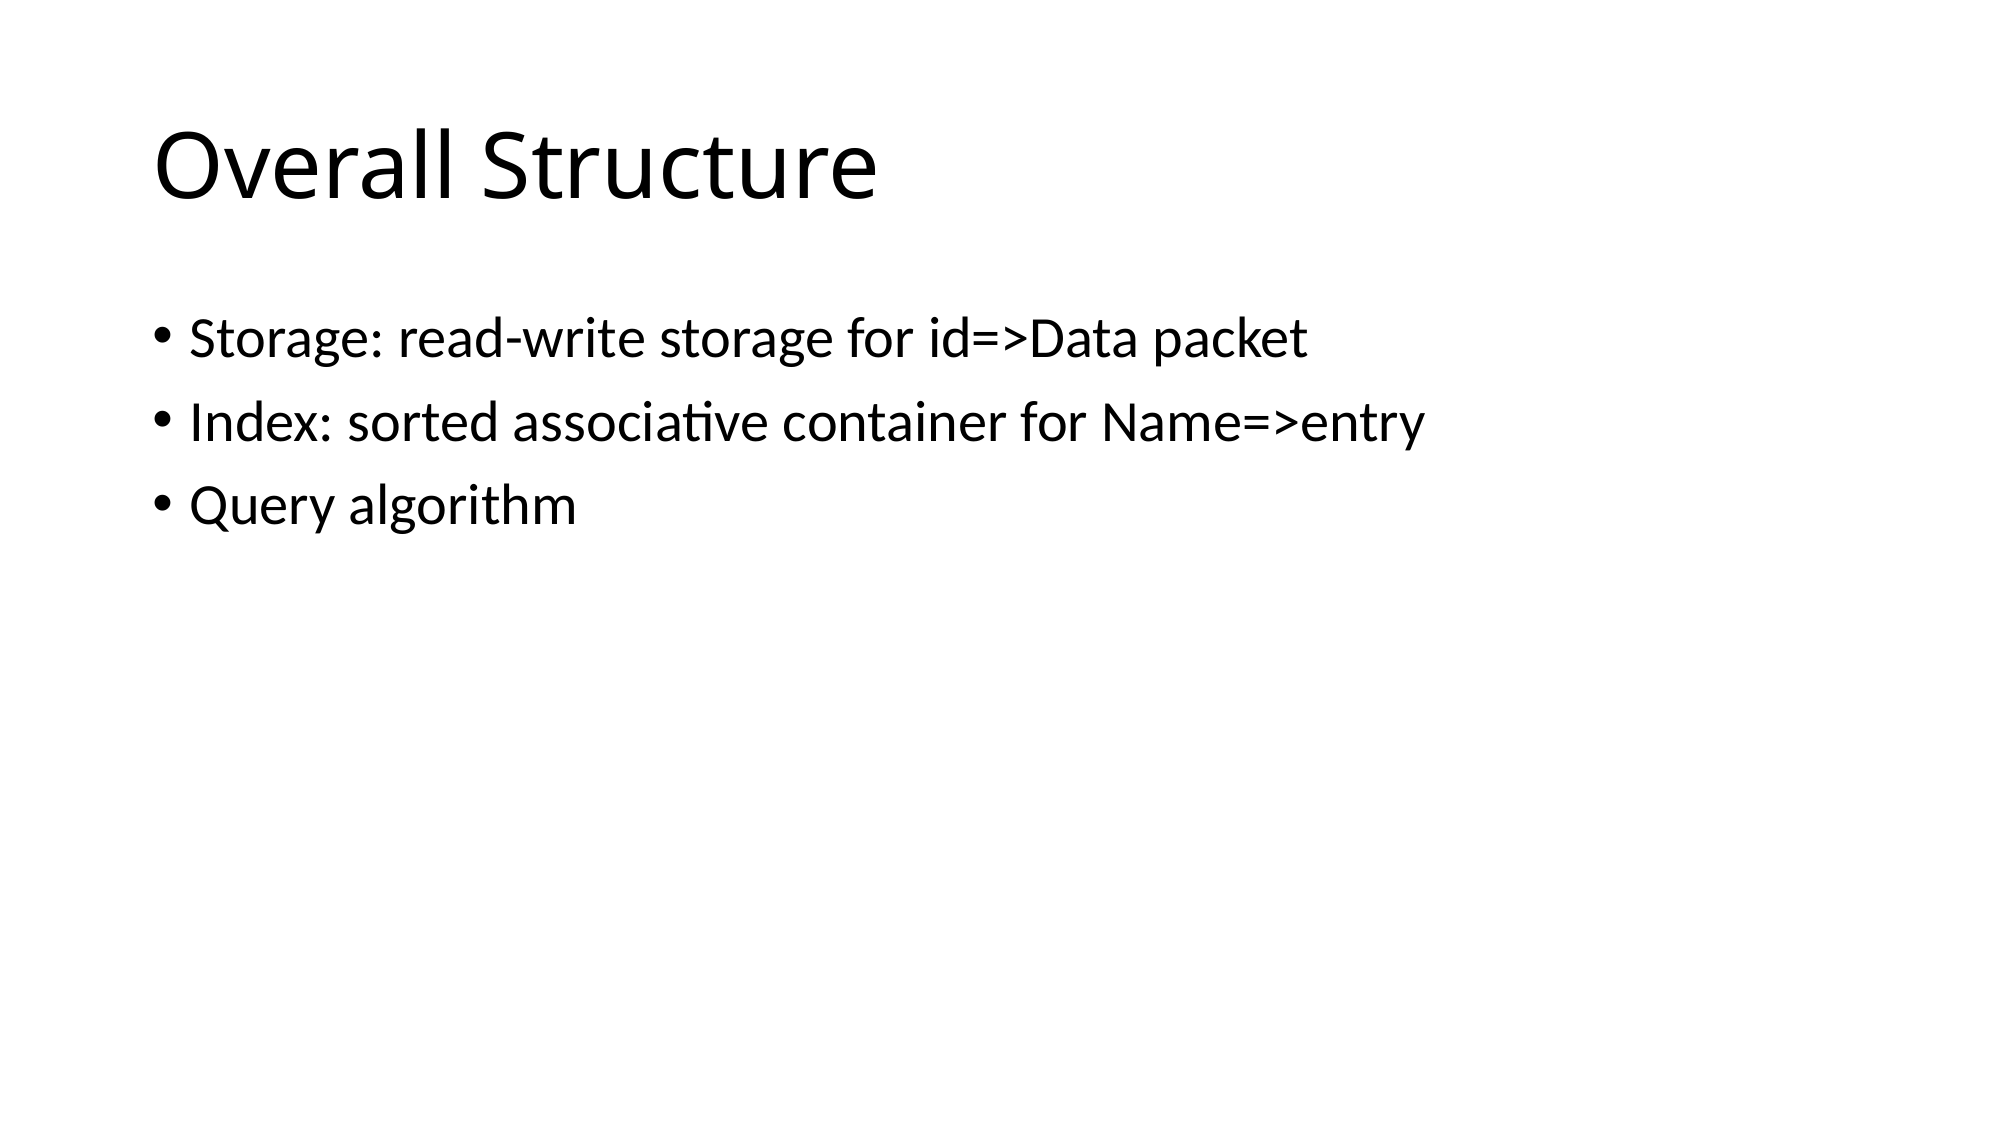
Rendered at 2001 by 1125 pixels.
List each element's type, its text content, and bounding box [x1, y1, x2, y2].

title Overall Structure [137, 59, 1863, 278]
list Storage: read-write storage for id=>Data packet Index: sorted associative container for Name=>entry Query algorithm [137, 299, 1863, 1014]
